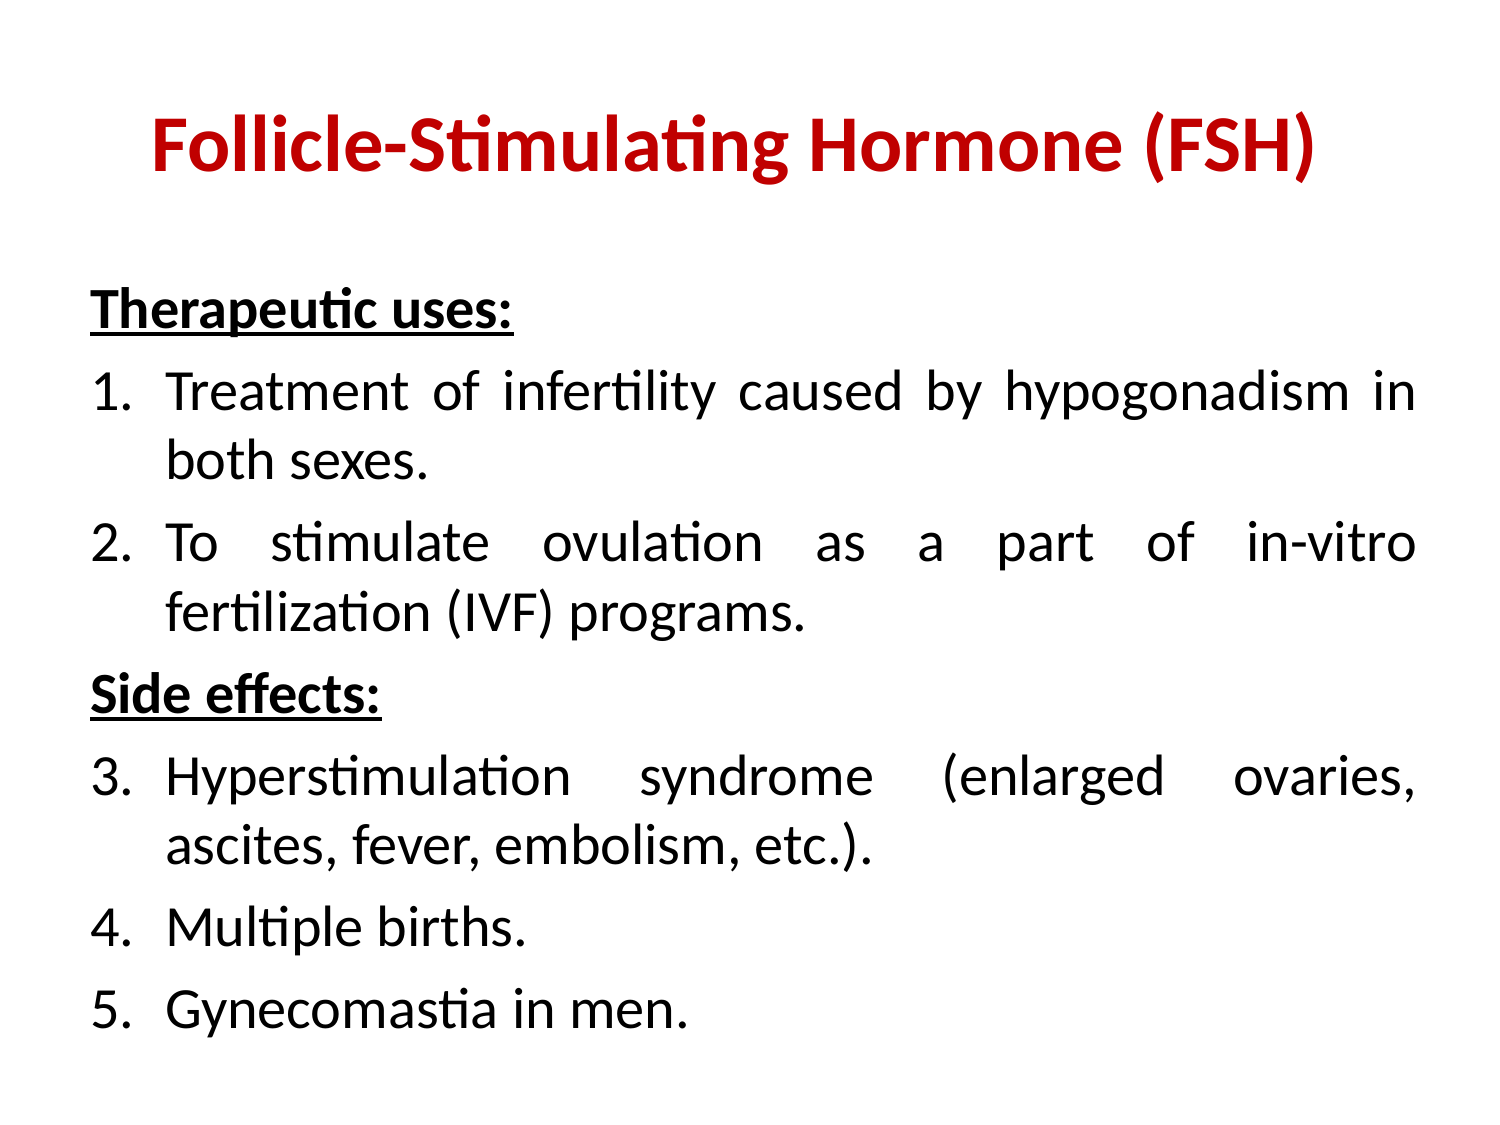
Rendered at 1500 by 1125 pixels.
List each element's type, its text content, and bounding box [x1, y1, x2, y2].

title Follicle-Stimulating Hormone (FSH) [60, 45, 1411, 233]
list Therapeutic uses: Treatment of infertility caused by hypogonadism in both sexes. To stimulate ovulation as a part of in-vitro fertilization (IVF) programs. Side effects: Hyperstimulation syndrome (enlarged ovaries, ascites, fever, embolism, etc.). Multiple births. Gynecomastia in men. [75, 262, 1433, 1005]
